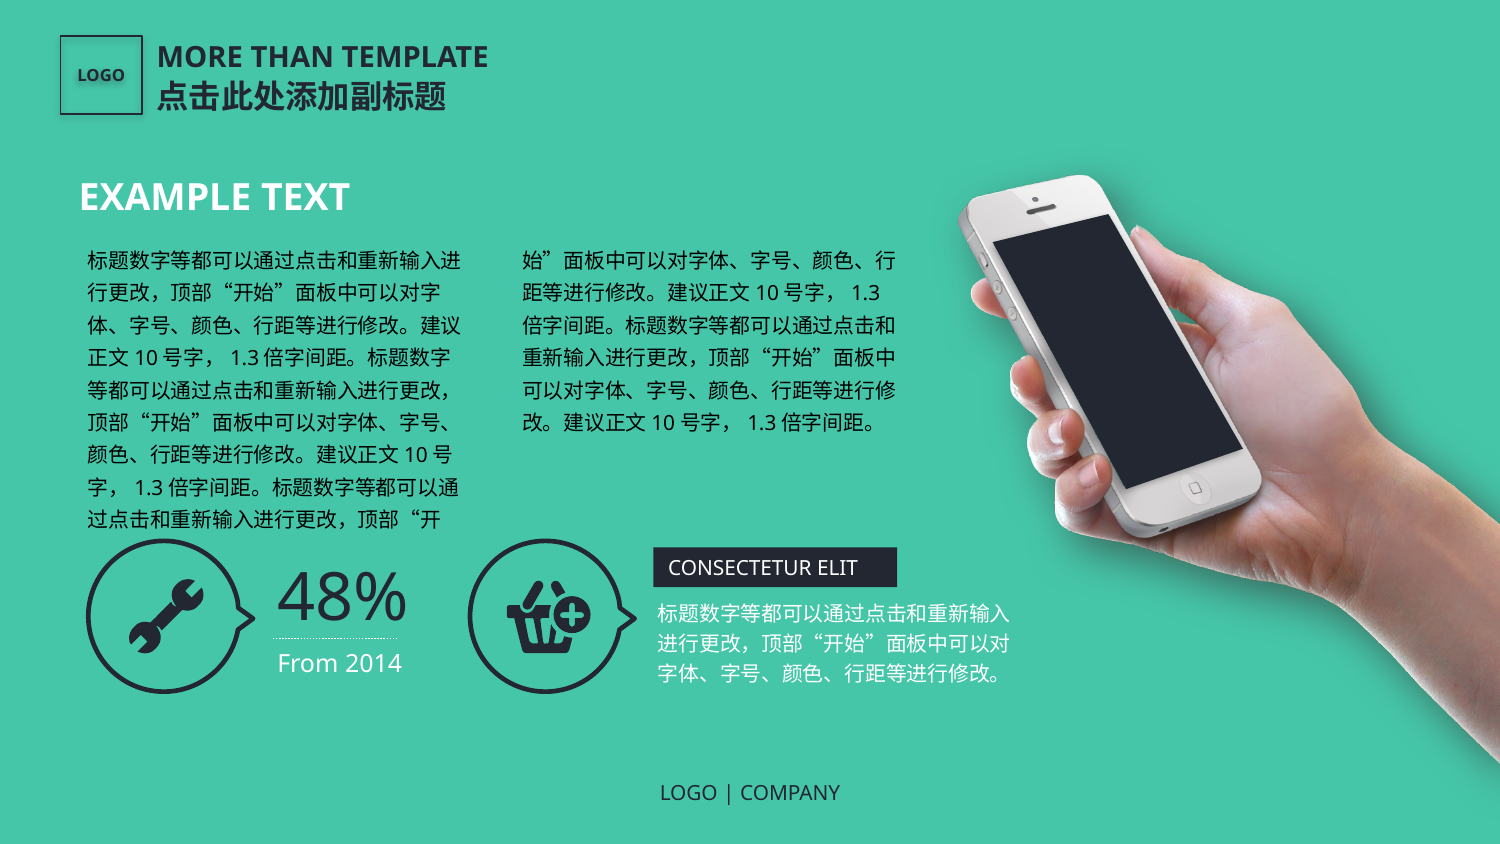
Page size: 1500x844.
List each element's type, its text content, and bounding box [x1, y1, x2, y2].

text_box 标题数字等都可以通过点击和重新输入进行更改，顶部“开始”面板中可以对字体、字号、颜色、行距等进行修改。 [642, 588, 899, 694]
text_box [86, 538, 256, 694]
text_box From 2014 [262, 639, 431, 685]
picture [904, 148, 1500, 783]
text_box [467, 538, 637, 694]
text_box 标题数字等都可以通过点击和重新输入进行更改，顶部“开始”面板中可以对字体、字号、颜色、行距等进行修改。建议正文10号字，1.3倍字间距。标题数字等都可以通过点击和重新输入进行更改，顶部“开始”面板中可以对字体、字号、颜色、行距等进行修改。建议正文10号字，1.3倍字间距。标题数字等都可以通过点击和重新输入进行更改，顶部“开始”面板中可以对字体、字号、颜色、行距等进行修改。建议正文10号字，1.3倍字间距。标题数字等都可以通过点击和重新输入进行更改，顶部“开始”面板中可以对字体、字号、颜色、行距等进行修改。建议正文10号字，1.3倍字间距。 [73, 232, 899, 555]
text_box 48% [262, 546, 431, 639]
text_box MORE THAN TEMPLATE 点击此处添加副标题 [141, 26, 514, 123]
text_box EXAMPLE TEXT [63, 165, 366, 226]
text_box LOGO | COMPANY [588, 777, 901, 812]
text_box CONSECTETUR ELIT [653, 547, 898, 588]
text_box LOGO [60, 35, 143, 115]
